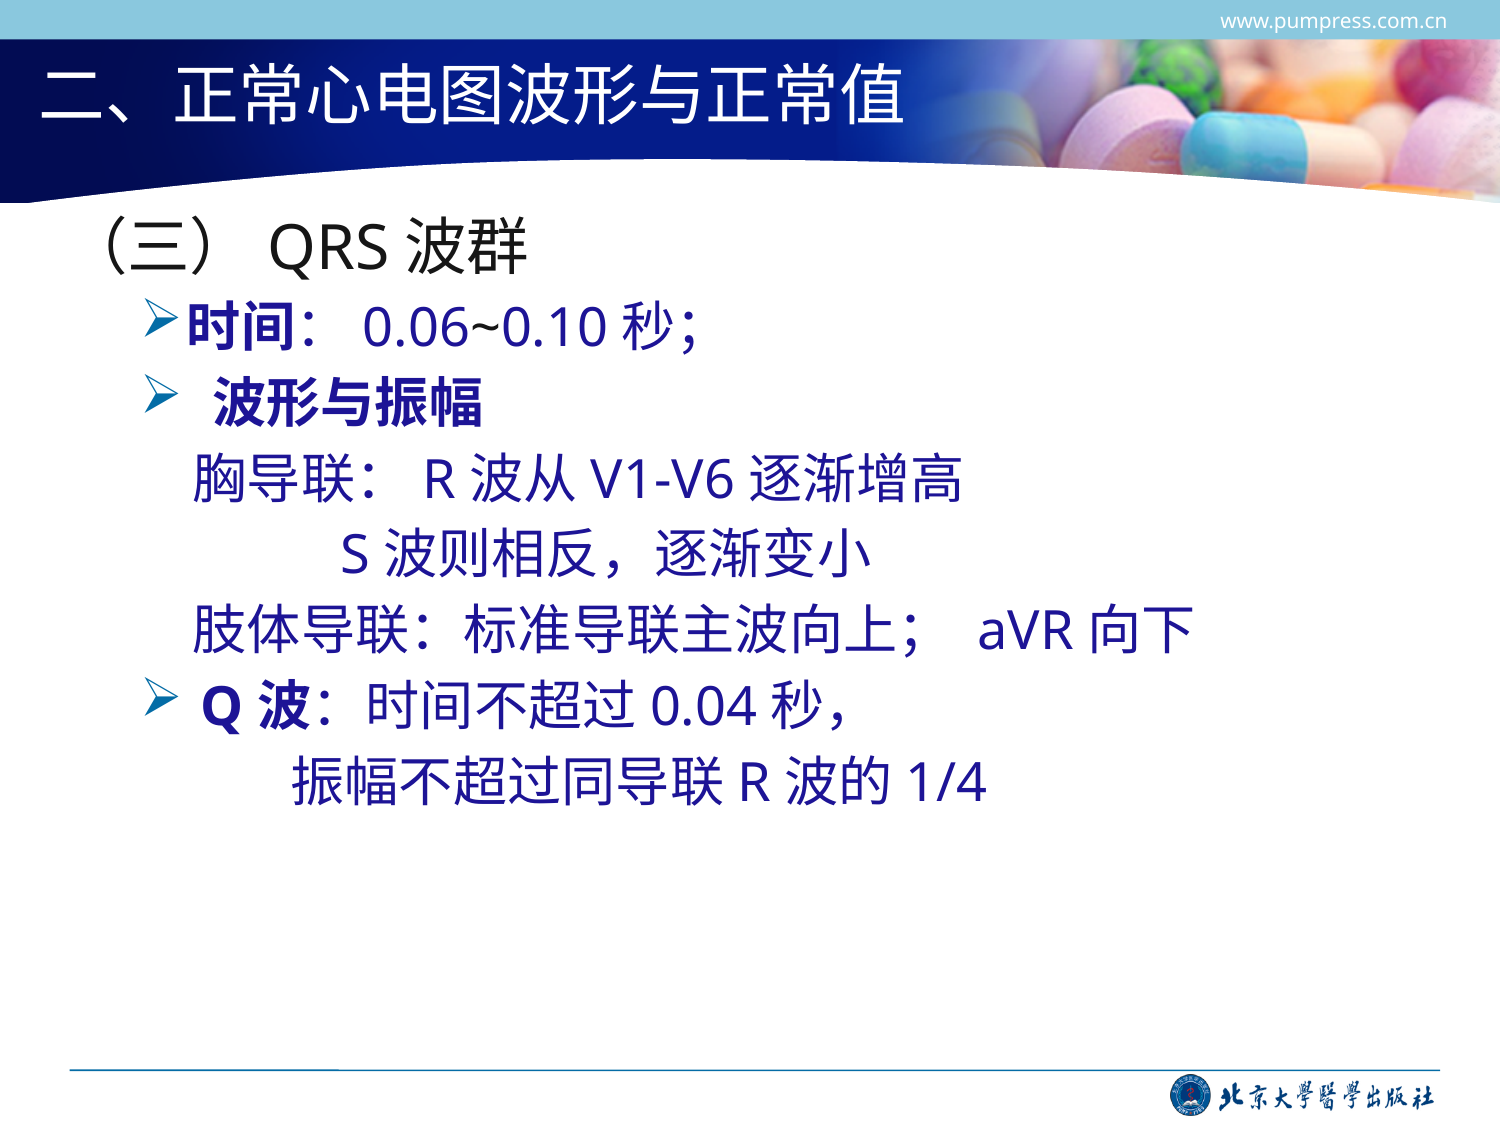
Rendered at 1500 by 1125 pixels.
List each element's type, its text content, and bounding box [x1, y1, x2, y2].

title 二、正常心电图波形与正常值 [23, 46, 1349, 140]
picture [1170, 1074, 1436, 1118]
picture [0, 40, 1500, 203]
list （三）QRS波群 时间：0.06~0.10秒； 波形与振幅 胸导联：R波从V1-V6逐渐增高 S波则相反，逐渐变小 肢体导联：标准导联主波向上； aVR向下 Q波：时间不超过0.04秒， 振幅不超过同导联R波的1/4 [49, 198, 1463, 1026]
slide_number www.pumpress.com.cn [1024, 0, 1463, 38]
